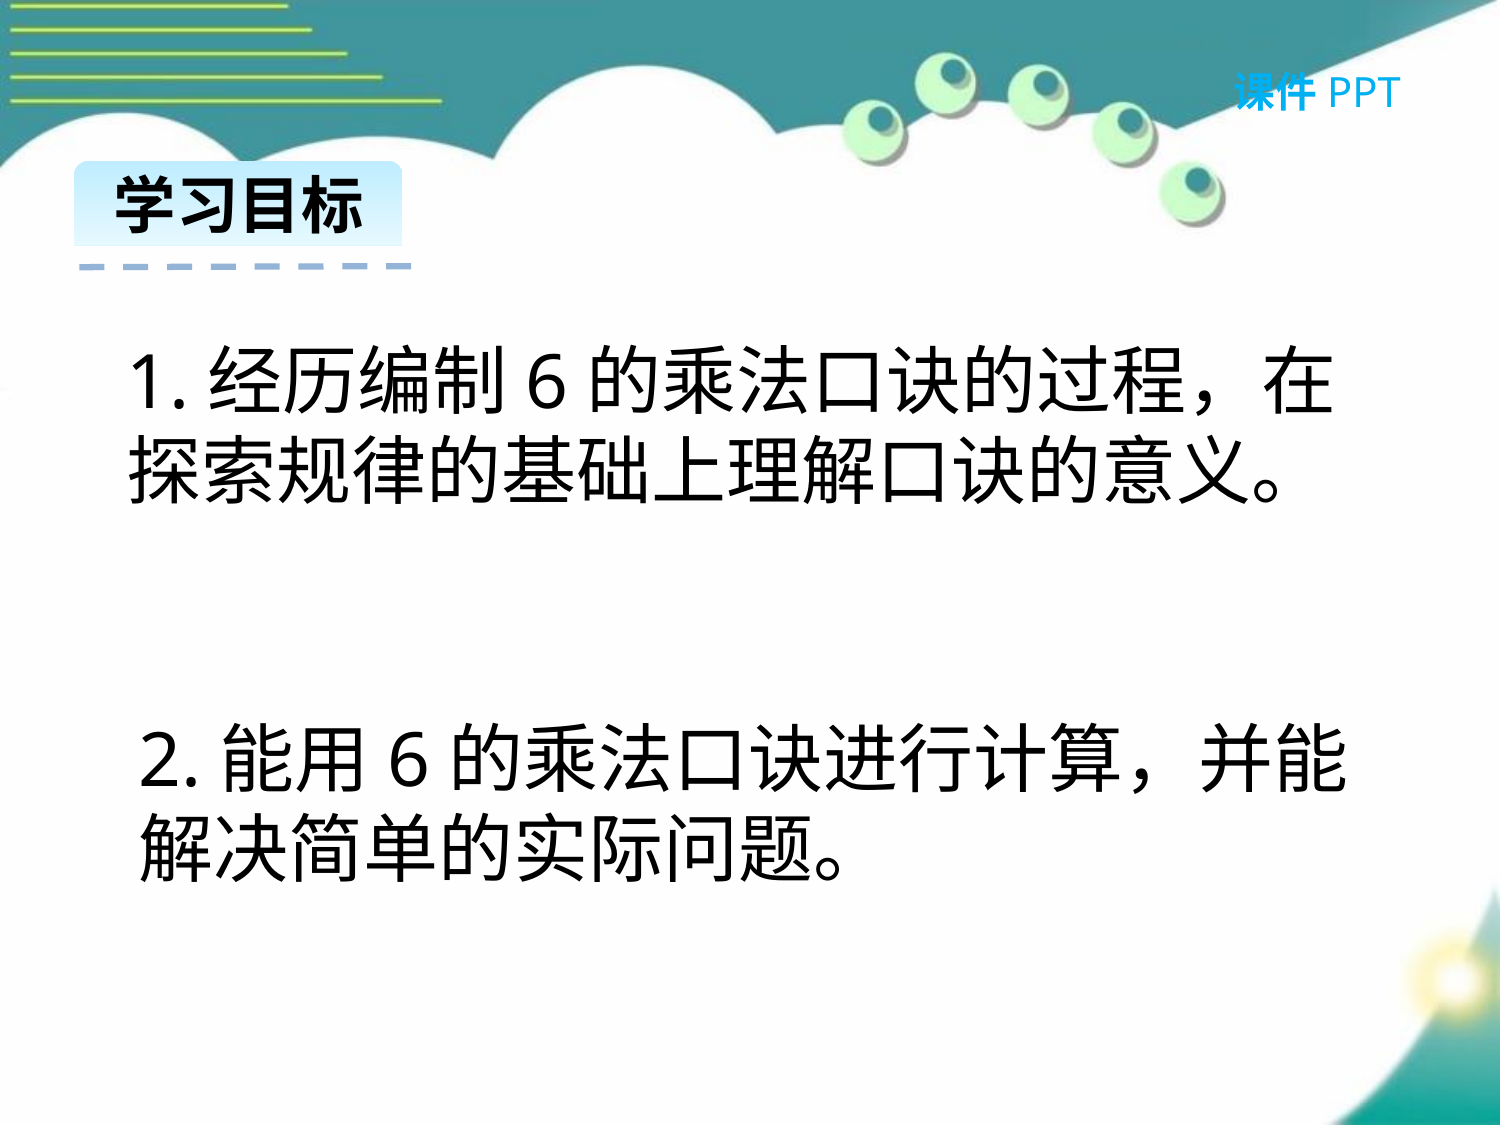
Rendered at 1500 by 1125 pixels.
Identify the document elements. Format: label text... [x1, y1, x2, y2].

text_box 1.经历编制6的乘法口诀的过程，在探索规律的基础上理解口诀的意义。 [111, 326, 1364, 521]
text_box 课件PPT [1218, 58, 1418, 124]
text_box 2.能用6的乘法口诀进行计算，并能解决简单的实际问题。 [123, 704, 1365, 899]
text_box 学习目标 [74, 160, 403, 246]
picture [0, 0, 1500, 1125]
